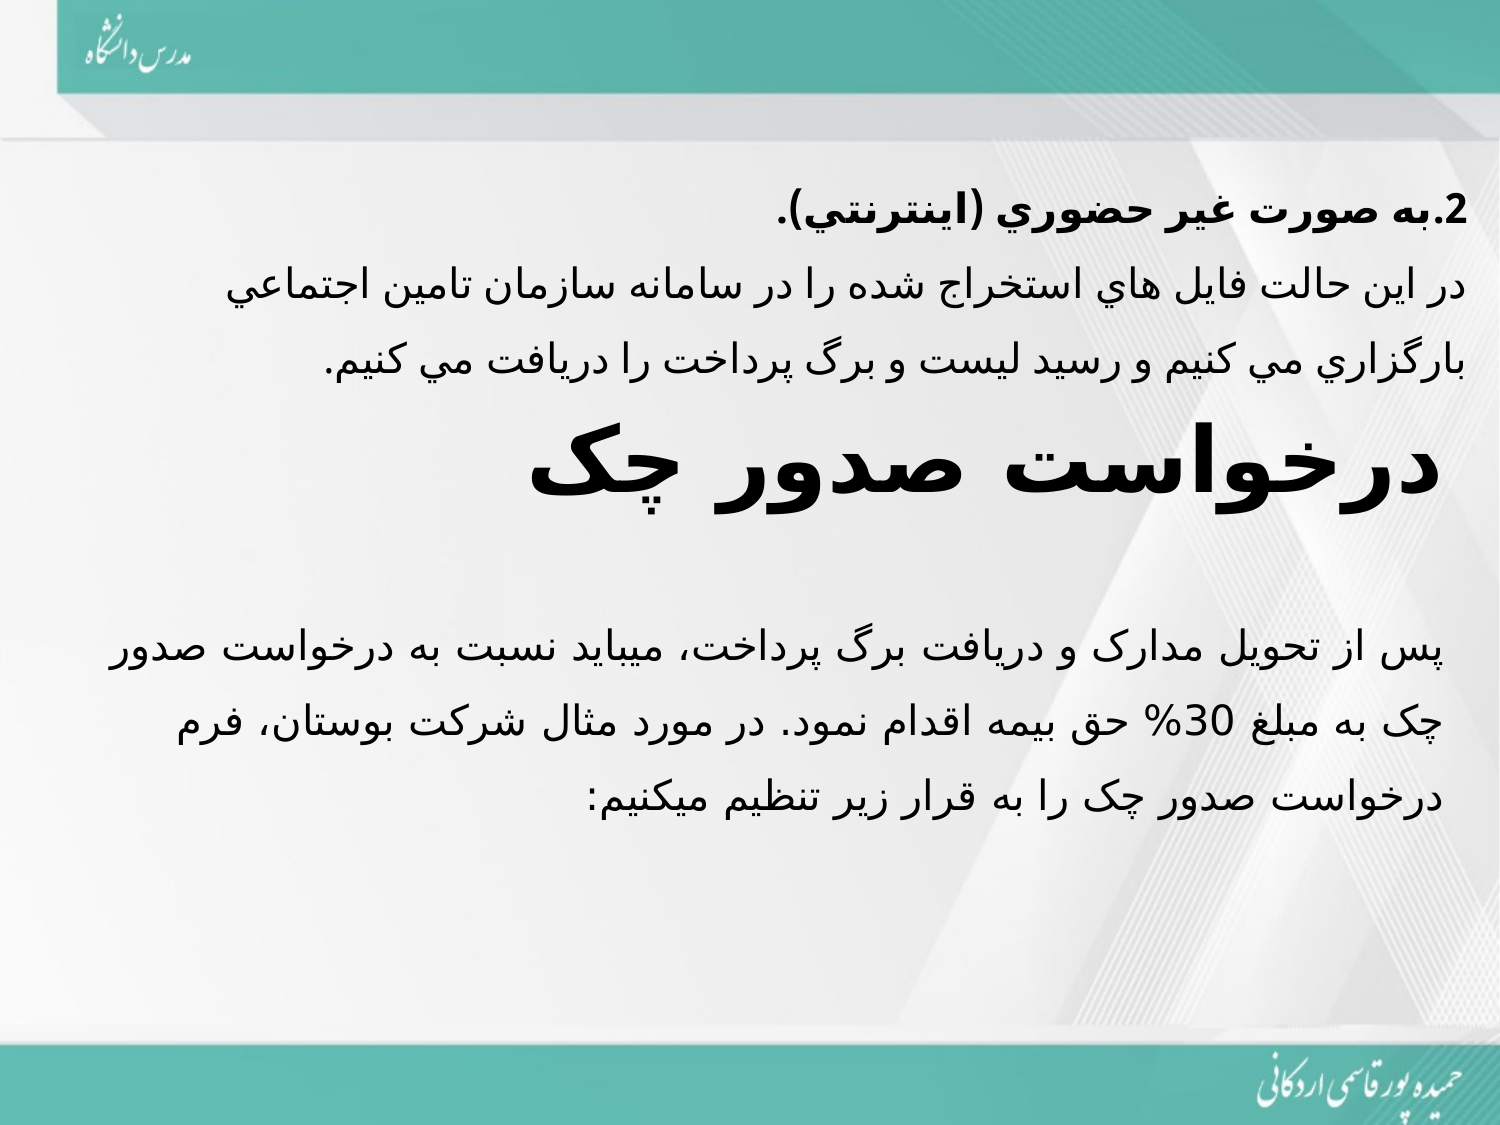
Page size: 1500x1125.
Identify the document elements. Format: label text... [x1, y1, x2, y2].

text_box 2.به صورت غير حضوري (اينترنتي). در اين حالت فايل هاي استخراج شده را در سامانه سازمان تامين اجتماعي بارگزاري مي کنيم و رسيد ليست و برگ پرداخت را دريافت مي کنيم. [65, 148, 1483, 389]
text_box درخواست صدور چک پس از تحويل مدارک و دريافت برگ پرداخت، مي­بايد نسبت به درخواست صدور چک به مبلغ 30% حق بيمه اقدام نمود. در مورد مثال شرکت بوستان، فرم درخواست صدور چک را به قرار زير تنظيم مي­کنيم: [65, 338, 1459, 827]
picture [0, 0, 1500, 1125]
